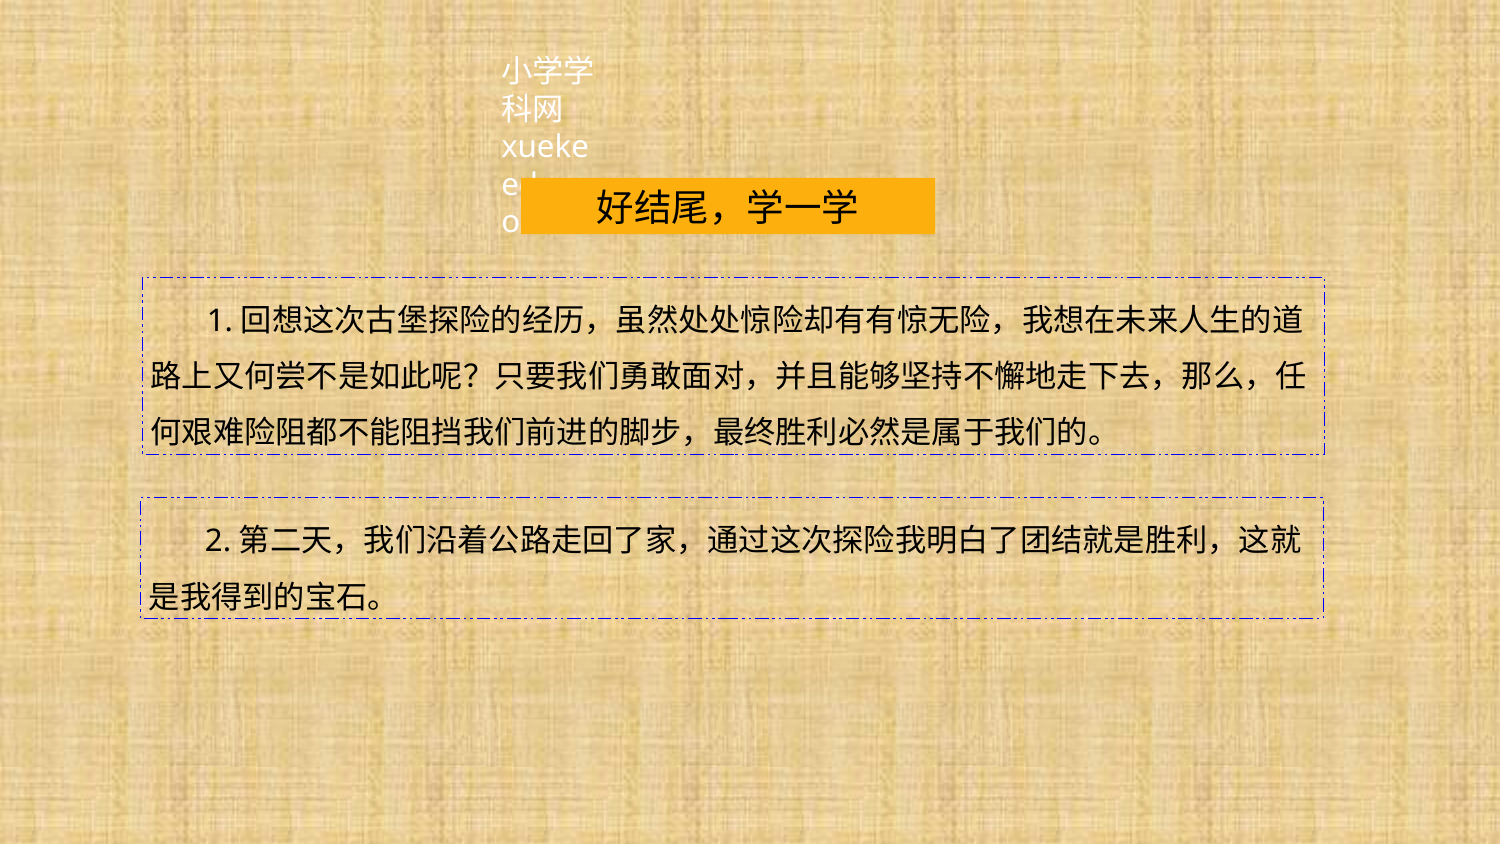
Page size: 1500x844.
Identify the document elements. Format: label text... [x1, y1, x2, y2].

picture [0, 0, 1500, 844]
text_box 好结尾，学一学 [520, 177, 936, 235]
text_box 2.第二天，我们沿着公路走回了家，通过这次探险我明白了团结就是胜利，这就是我得到的宝石。 [140, 497, 1324, 619]
text_box 1.回想这次古堡探险的经历，虽然处处惊险却有有惊无险，我想在未来人生的道路上又何尝不是如此呢？只要我们勇敢面对，并且能够坚持不懈地走下去，那么，任何艰难险阻都不能阻挡我们前进的脚步，最终胜利必然是属于我们的。 [142, 277, 1325, 455]
text_box 小学学科网 xuekeedu.co [490, 45, 612, 245]
